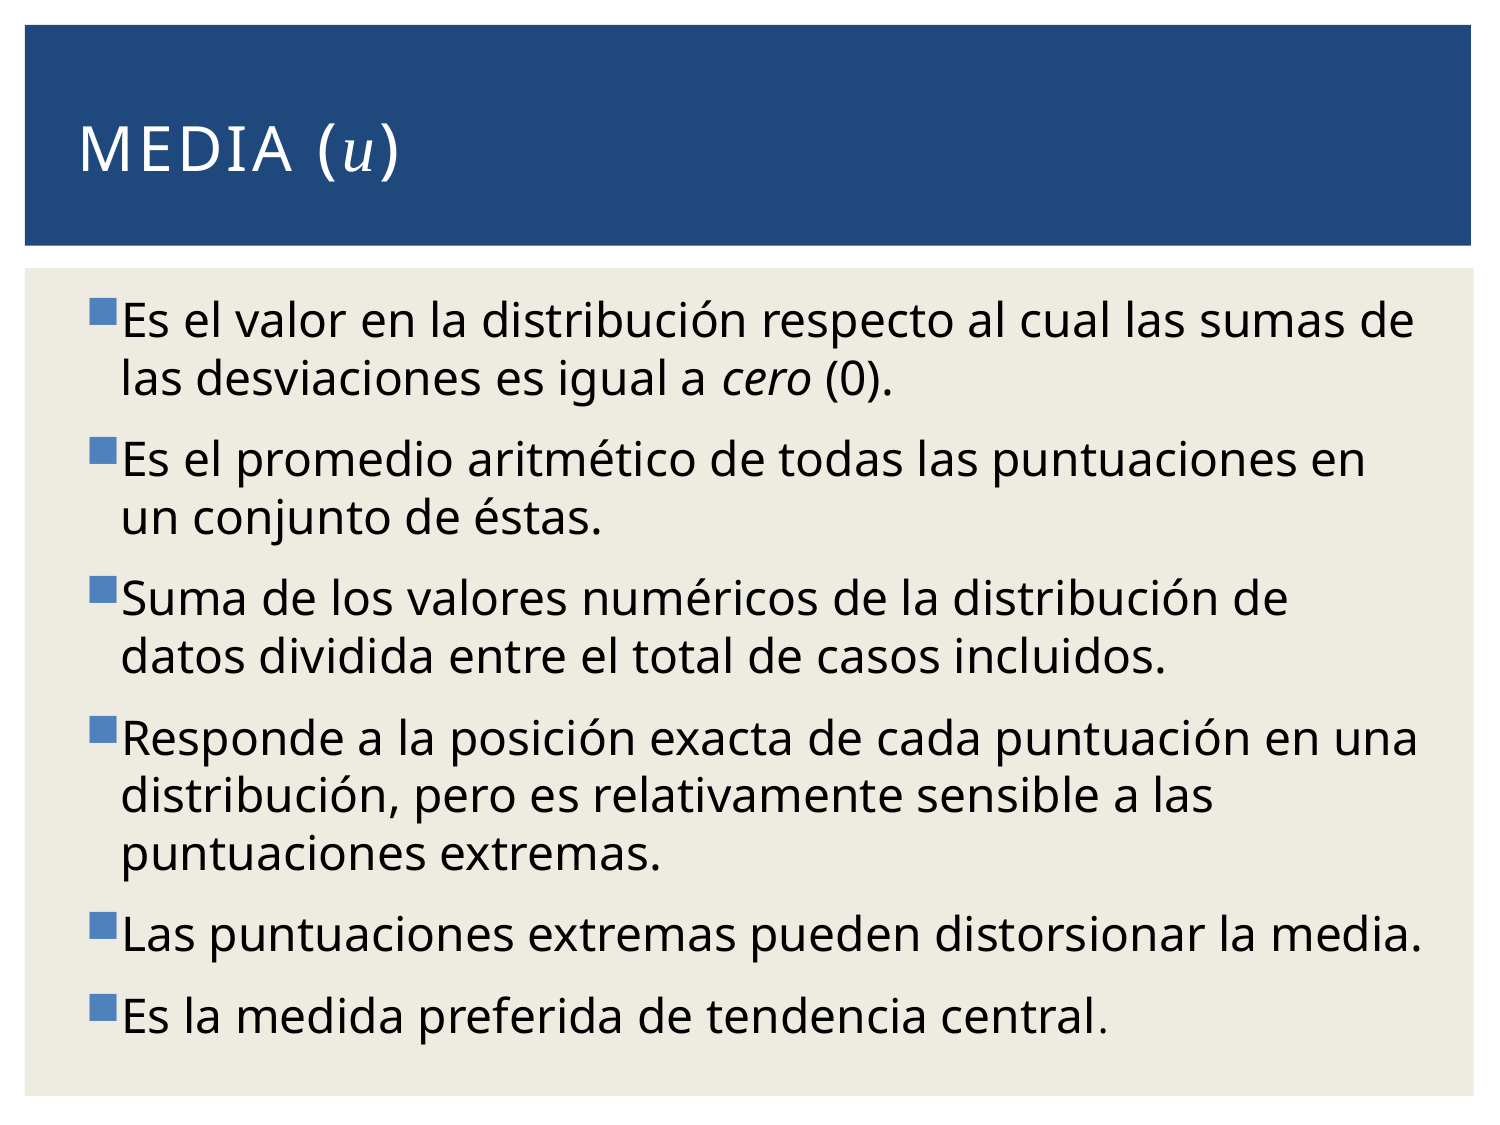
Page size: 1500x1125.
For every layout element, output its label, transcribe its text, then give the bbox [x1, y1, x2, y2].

title Media (u) [62, 58, 1438, 232]
list Es el valor en la distribución respecto al cual las sumas de las desviaciones es igual a cero (0). Es el promedio aritmético de todas las puntuaciones en un conjunto de éstas. Suma de los valores numéricos de la distribución de datos dividida entre el total de casos incluidos. Responde a la posición exacta de cada puntuación en una distribución, pero es relativamente sensible a las puntuaciones extremas. Las puntuaciones extremas pueden distorsionar la media. Es la medida preferida de tendencia central. [62, 281, 1442, 1075]
